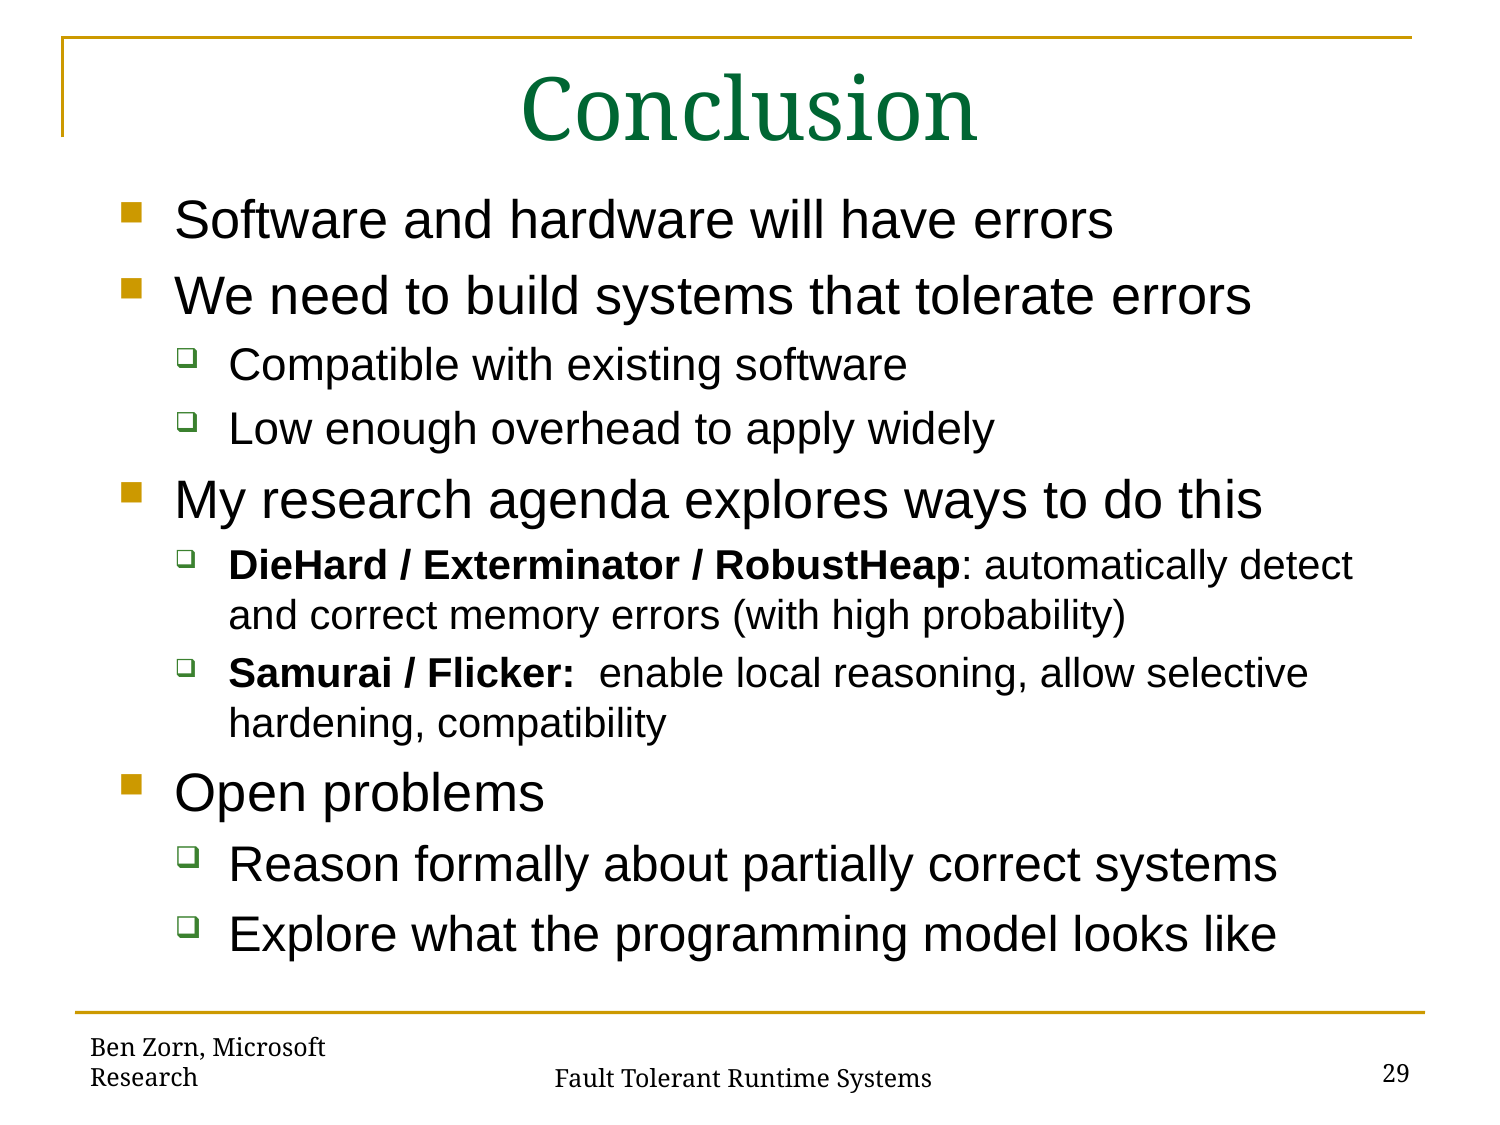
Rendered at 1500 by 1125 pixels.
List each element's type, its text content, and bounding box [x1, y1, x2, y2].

title Conclusion [74, 45, 1426, 188]
slide_number Ben Zorn, Microsoft Research [74, 1023, 426, 1100]
slide_number 29 [1074, 1023, 1426, 1100]
list Software and hardware will have errors We need to build systems that tolerate errors Compatible with existing software Low enough overhead to apply widely My research agenda explores ways to do this DieHard / Exterminator / RobustHeap: automatically detect and correct memory errors (with high probability) Samurai / Flicker: enable local reasoning, allow selective hardening, compatibility Open problems Reason formally about partially correct systems Explore what the programming model looks like [103, 176, 1420, 1014]
footer Fault Tolerant Runtime Systems [449, 1024, 1038, 1101]
